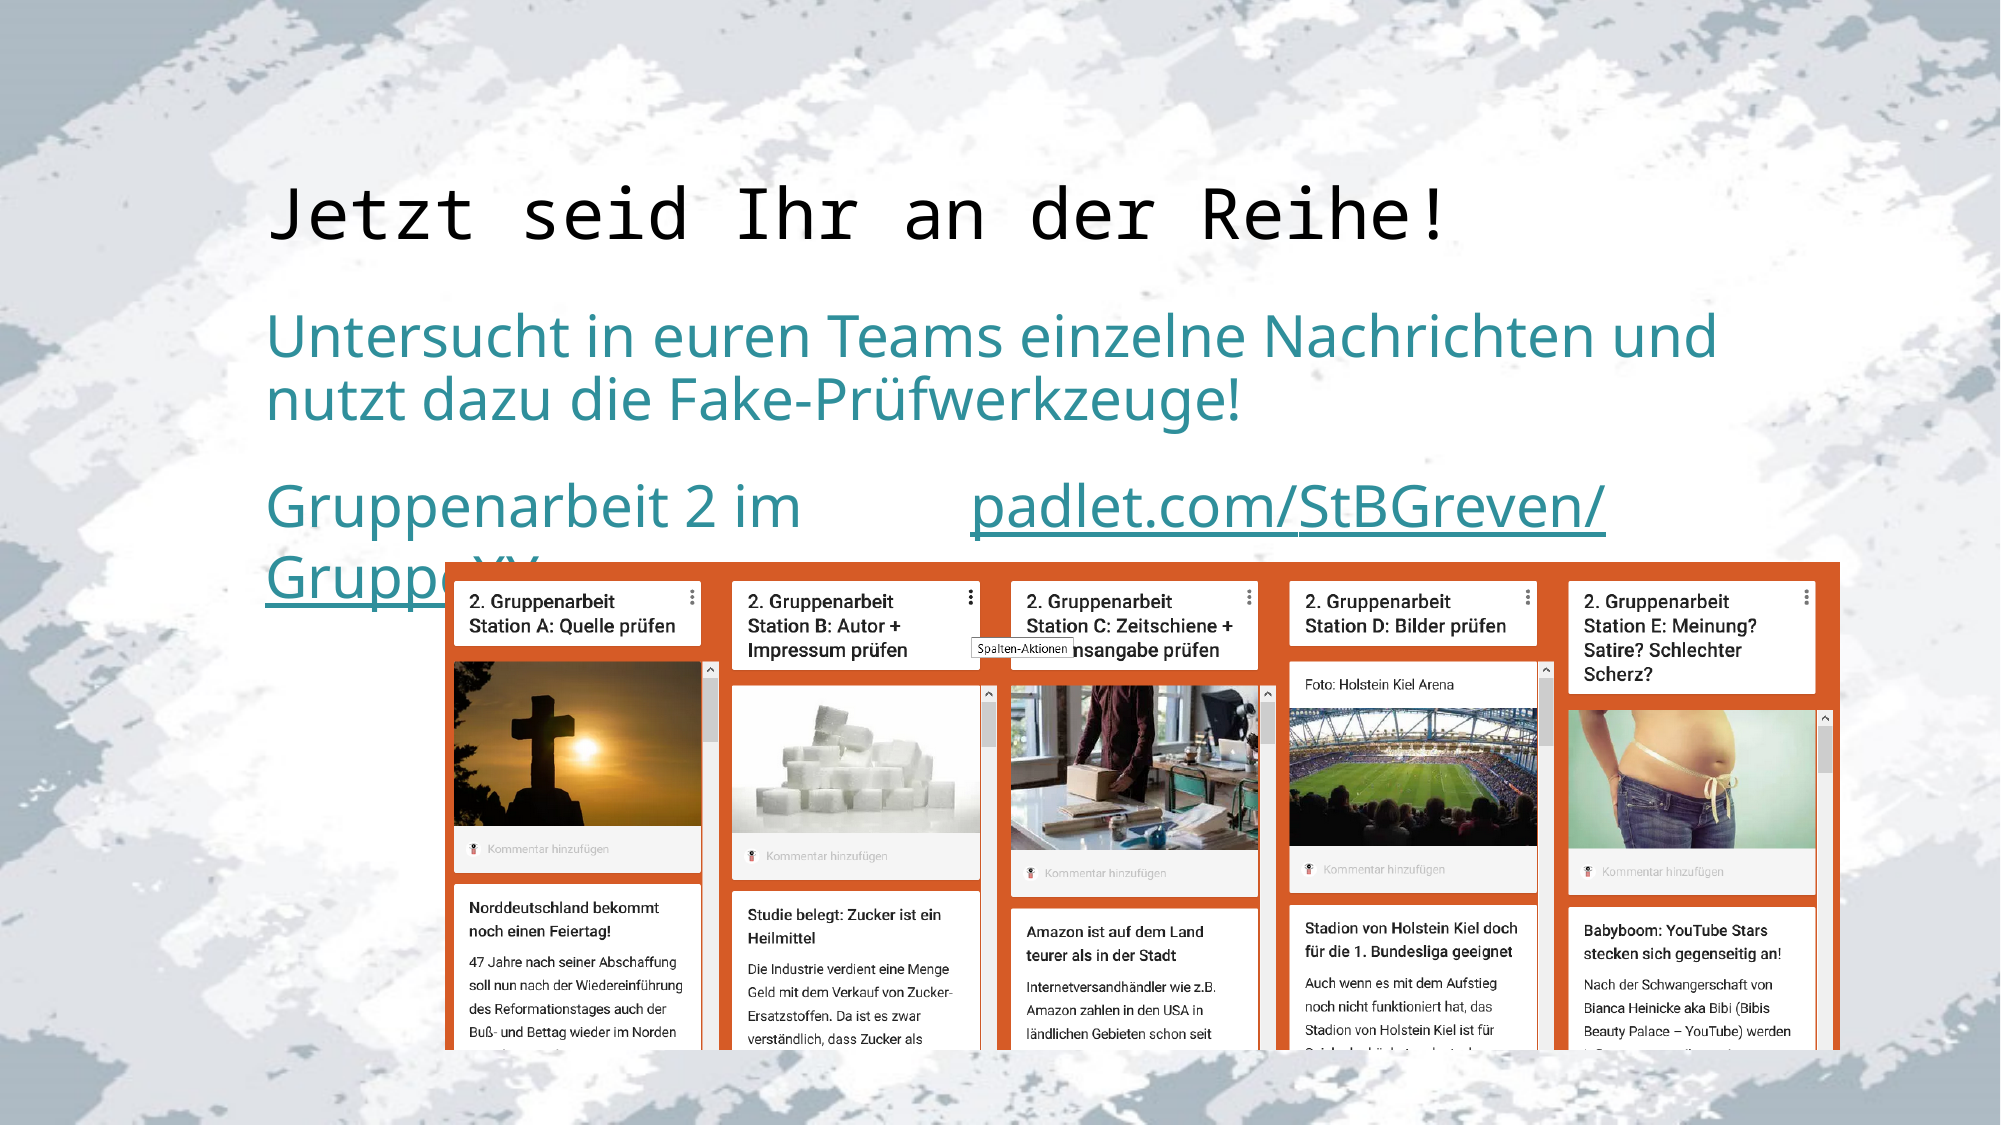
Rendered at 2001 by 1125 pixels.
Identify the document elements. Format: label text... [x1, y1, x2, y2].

picture [0, 0, 2001, 1125]
title Jetzt seid Ihr an der Reihe! [249, 75, 1750, 263]
list Untersucht in euren Teams einzelne Nachrichten und nutzt dazu die Fake-Prüfwerkzeuge! Gruppenarbeit 2 im padlet.com/StBGreven/GruppeXY [250, 299, 1800, 1000]
